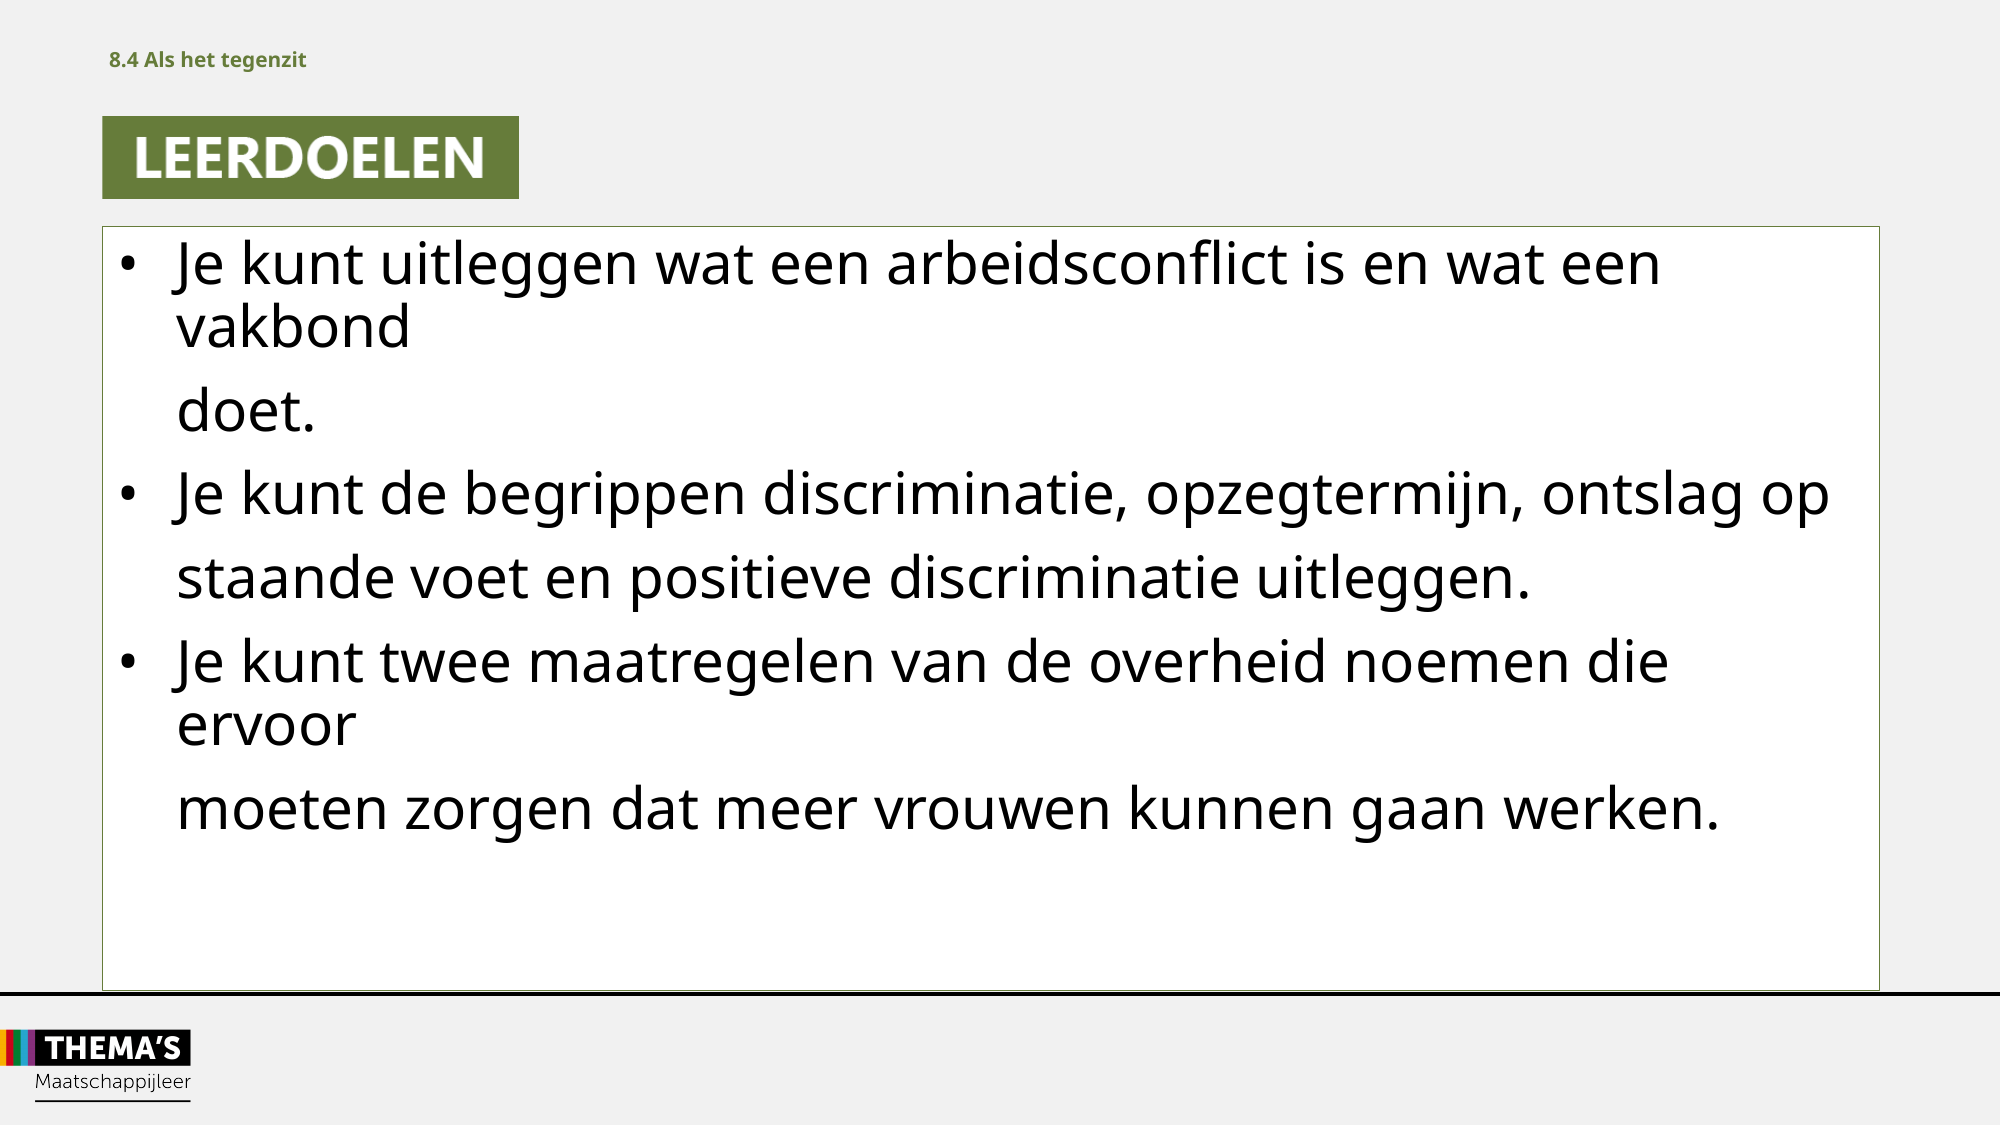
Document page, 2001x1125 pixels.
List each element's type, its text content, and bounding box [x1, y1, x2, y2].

list 8.4 Als het tegenzit [94, 33, 941, 88]
picture [0, 993, 203, 1125]
list • Je kunt uitleggen wat een arbeidsconflict is en wat een vakbond doet. • Je kunt de begrippen discriminatie, opzegtermijn, ontslag op staande voet en positieve discriminatie uitleggen. • Je kunt twee maatregelen van de overheid noemen die ervoor moeten zorgen dat meer vrouwen kunnen gaan werken. [102, 226, 1880, 991]
